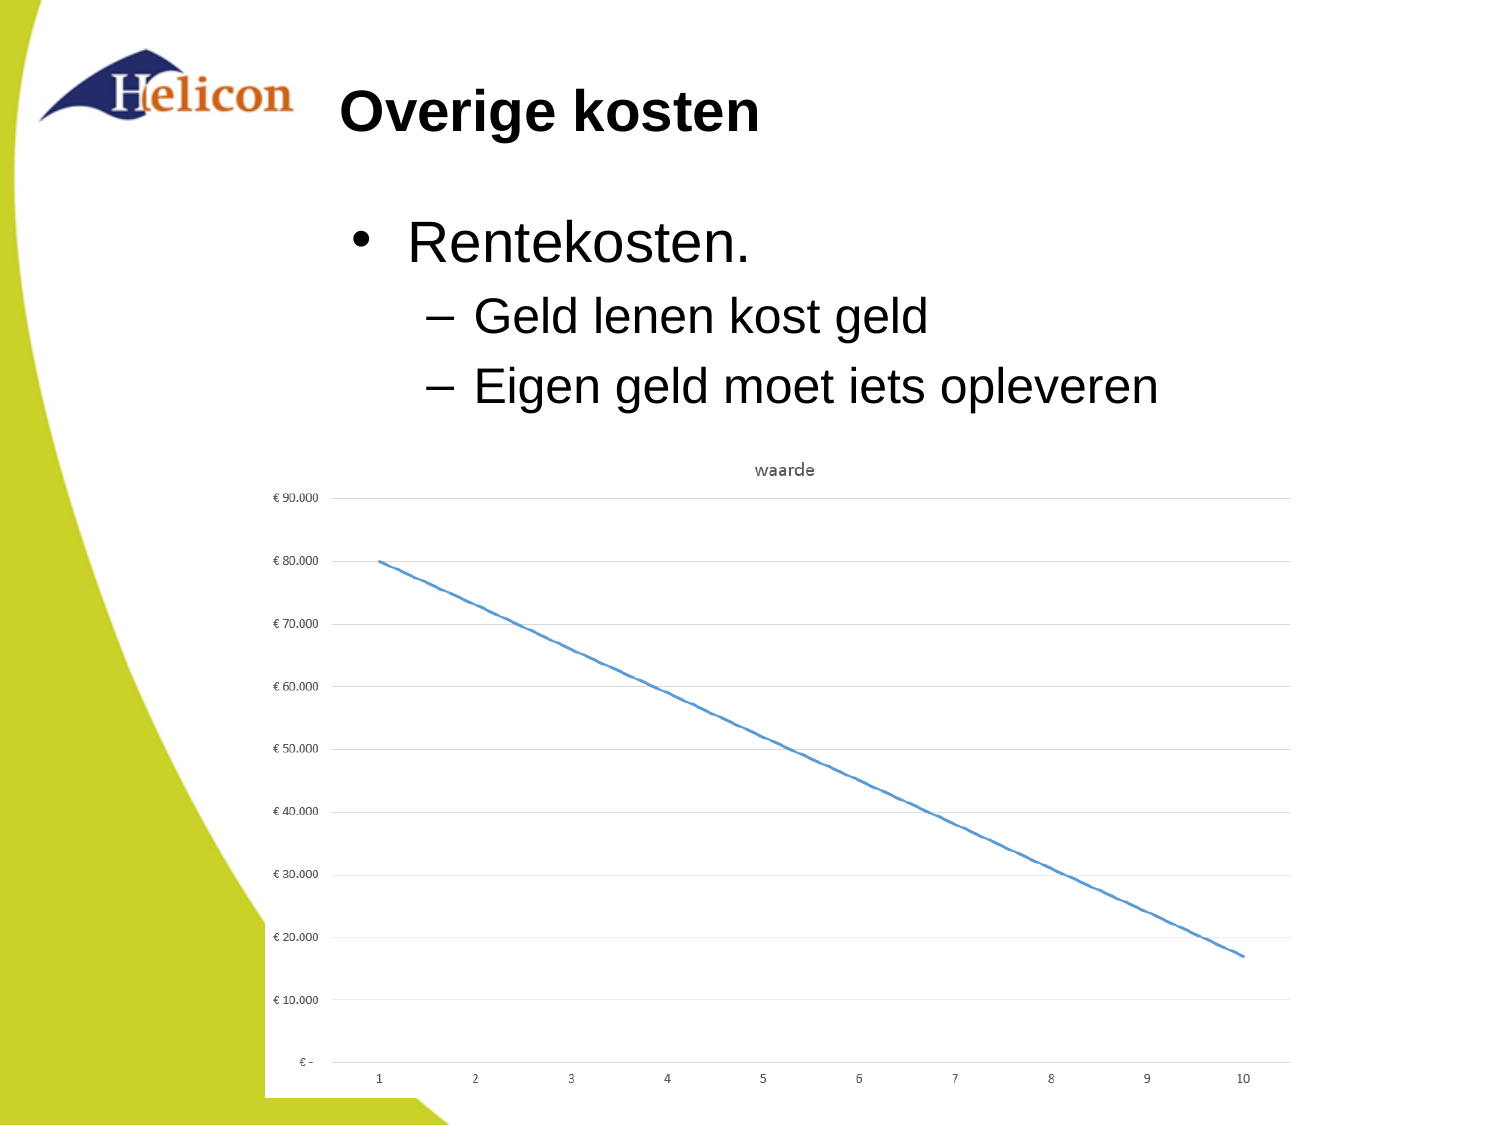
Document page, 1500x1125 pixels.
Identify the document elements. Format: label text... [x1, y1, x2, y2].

list Rentekosten. Geld lenen kost geld Eigen geld moet iets opleveren [336, 196, 1425, 1005]
title Overige kosten [324, 54, 1415, 161]
picture [0, 0, 1500, 1125]
